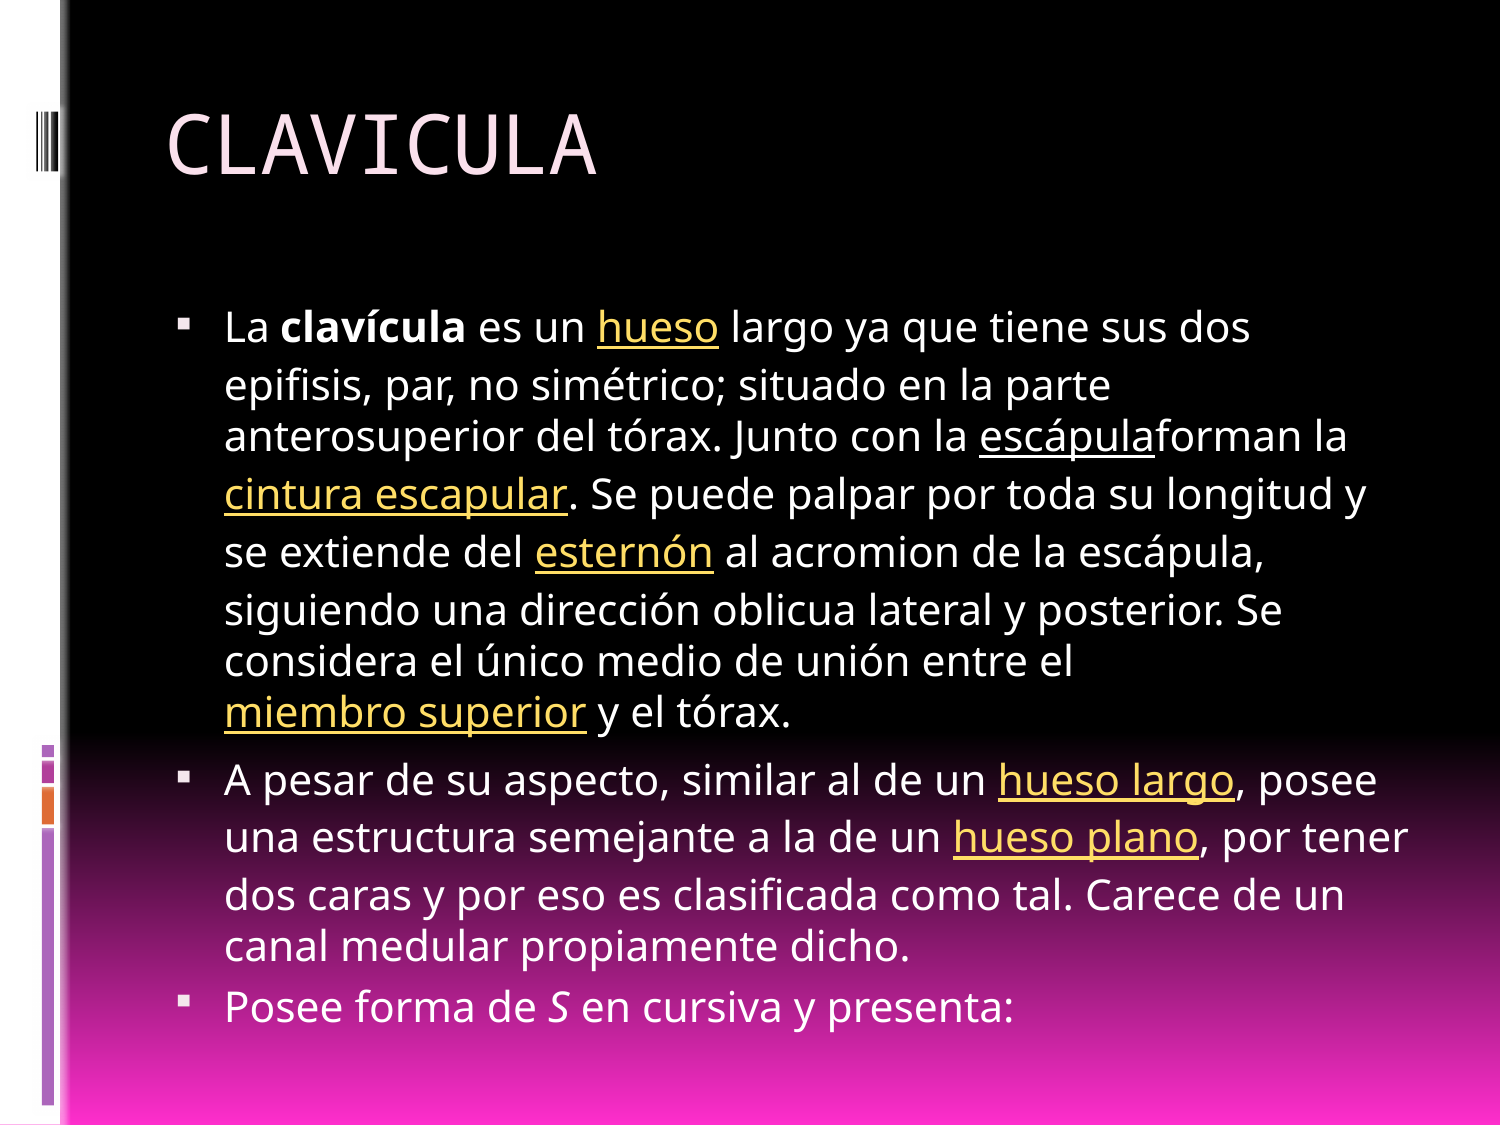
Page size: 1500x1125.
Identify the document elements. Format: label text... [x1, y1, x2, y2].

title CLAVICULA [150, 83, 1425, 234]
list La clavícula es un hueso largo ya que tiene sus dos epifisis, par, no simétrico; situado en la parte anterosuperior del tórax. Junto con la escápulaforman la cintura escapular. Se puede palpar por toda su longitud y se extiende del esternón al acromion de la escápula, siguiendo una dirección oblicua lateral y posterior. Se considera el único medio de unión entre el miembro superior y el tórax. A pesar de su aspecto, similar al de un hueso largo, posee una estructura semejante a la de un hueso plano, por tener dos caras y por eso es clasificada como tal. Carece de un canal medular propiamente dicho. Posee forma de S en cursiva y presenta: [150, 292, 1425, 1043]
